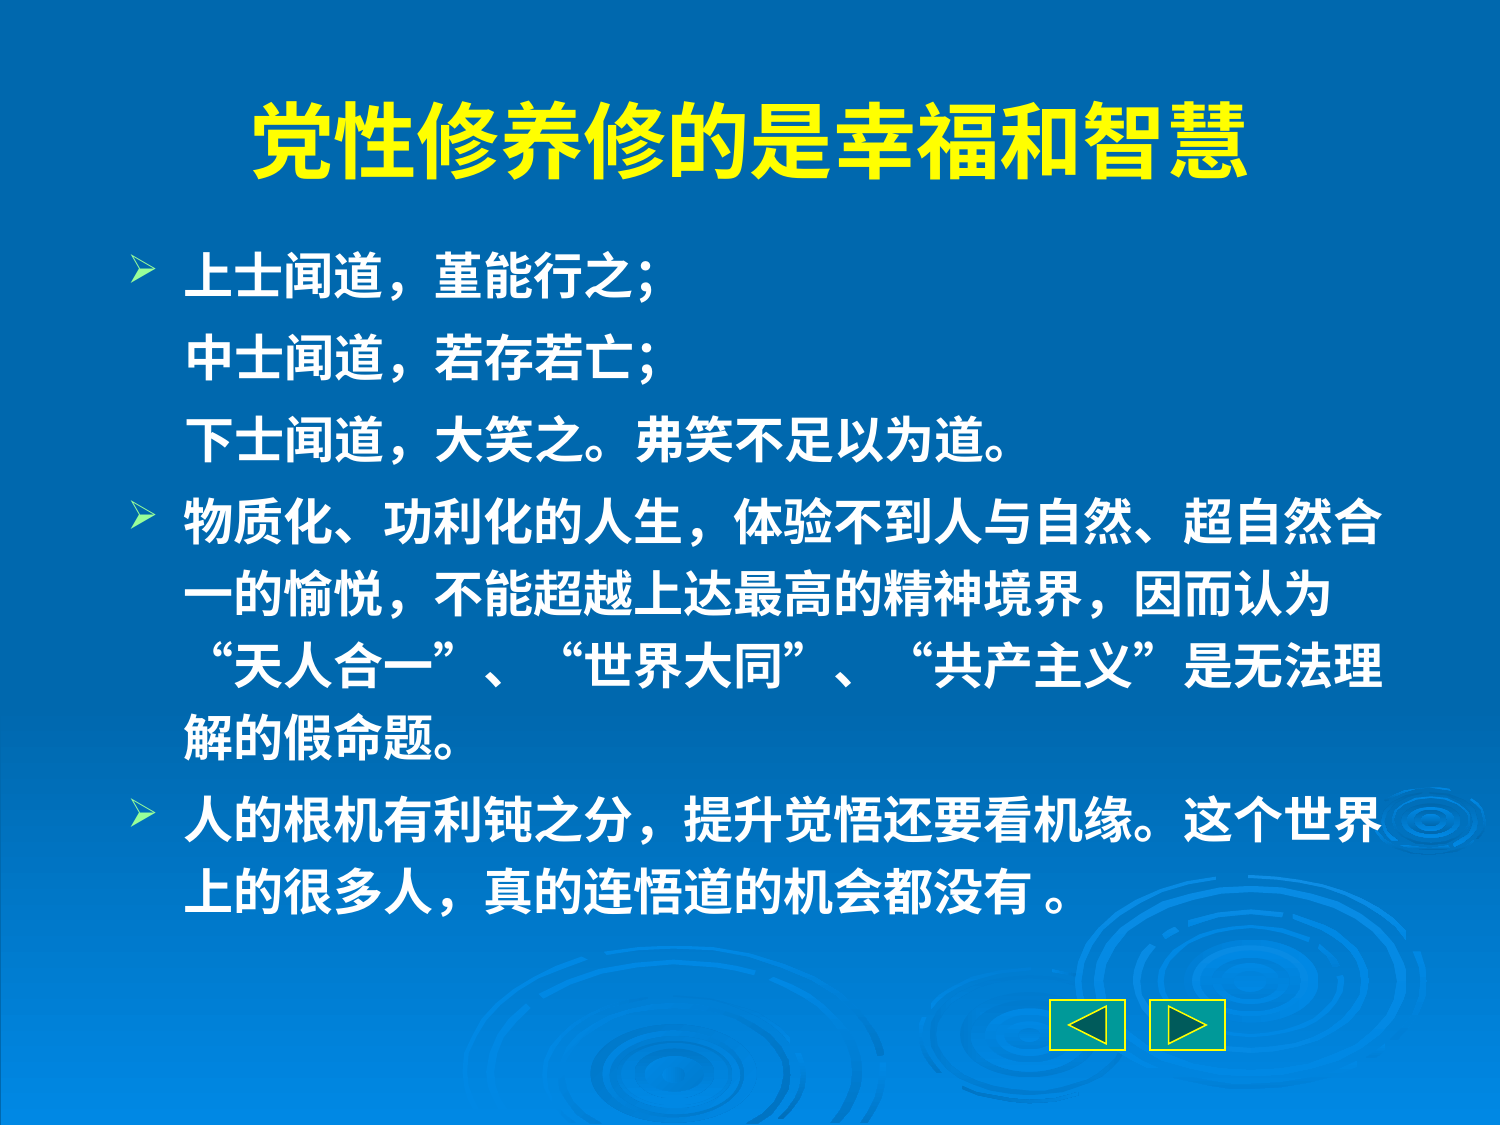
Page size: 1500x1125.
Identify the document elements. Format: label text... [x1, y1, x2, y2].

list 上士闻道，堇能行之； 中士闻道，若存若亡； 下士闻道，大笑之。弗笑不足以为道。 物质化、功利化的人生，体验不到人与自然、超自然合一的愉悦，不能超越上达最高的精神境界，因而认为“天人合一”、“世界大同”、“共产主义”是无法理解的假命题。 人的根机有利钝之分，提升觉悟还要看机缘。这个世界上的很多人，真的连悟道的机会都没有 。 [112, 224, 1401, 938]
text_box [1049, 999, 1125, 1051]
title 党性修养修的是幸福和智慧 [74, 45, 1426, 233]
text_box [1149, 999, 1225, 1051]
